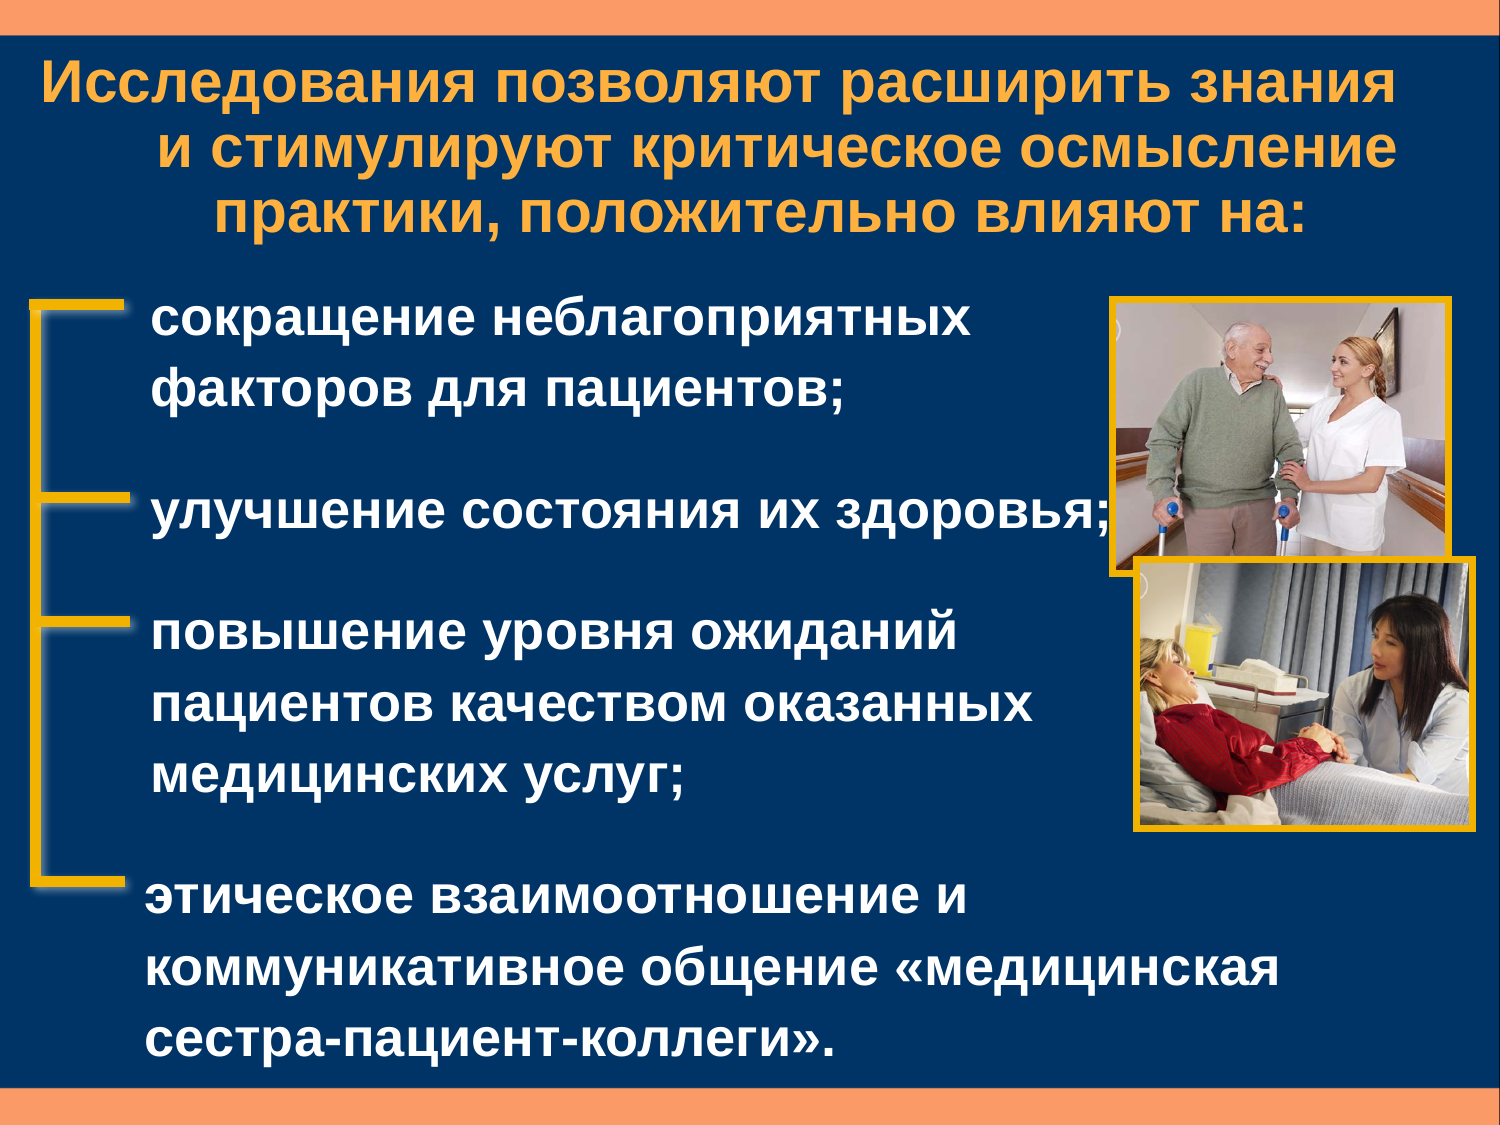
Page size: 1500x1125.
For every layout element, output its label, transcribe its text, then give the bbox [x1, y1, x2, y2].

text_box сокращение неблагоприятных факторов для пациентов; улучшение состояния их здоровья; повышение уровня ожиданий пациентов качеством оказанных медицинских услуг; [135, 267, 1152, 811]
text_box этическое взаимоотношение и коммуникативное общение «медицинская сестра-пациент-коллеги». [129, 845, 1471, 1076]
picture [0, 0, 1500, 1125]
text_box Исследования позволяют расширить знания и стимулируют критическое осмысление практики, положительно влияют на: [17, 42, 1500, 253]
